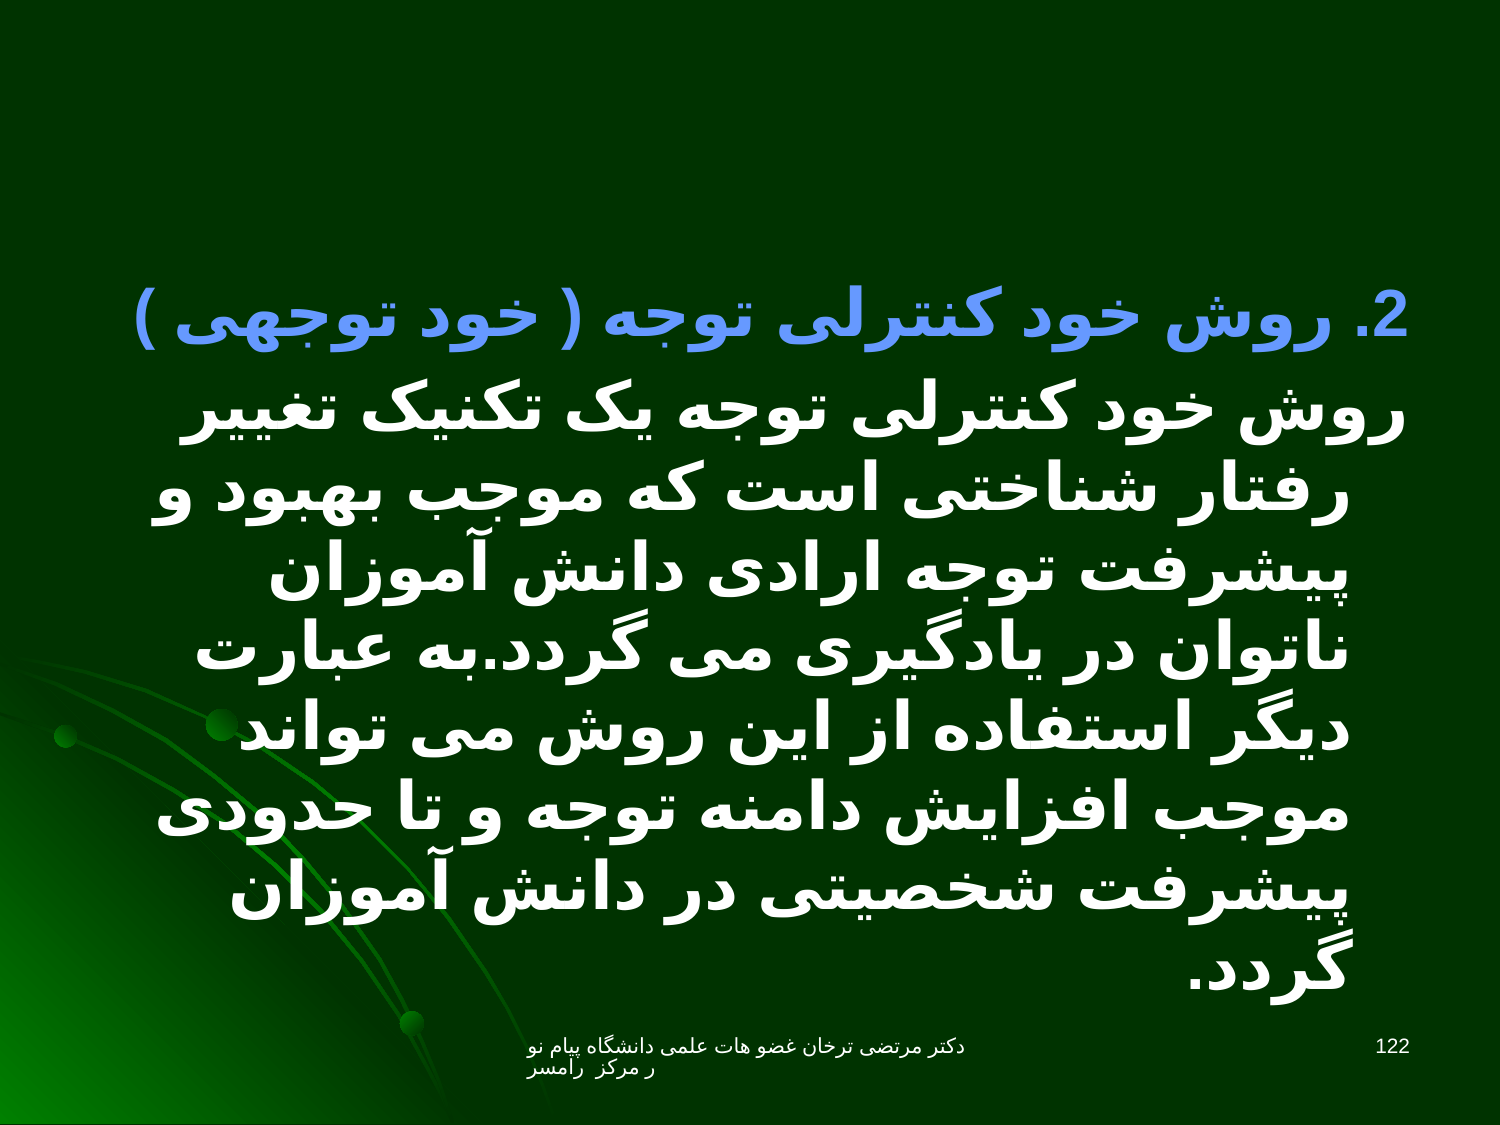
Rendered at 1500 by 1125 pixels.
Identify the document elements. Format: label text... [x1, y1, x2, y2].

footer دکتر مرتضی ترخان غضو هات علمی دانشگاه پیام نور مرکز رامسر [512, 1024, 988, 1101]
slide_number 122 [1074, 1024, 1426, 1101]
list 2. روش خود کنترلی توجه ( خود توجهی ) روش خود کنترلی توجه یک تکنیک تغییر رفتار شناختی است که موجب بهبود و پیشرفت توجه ارادی دانش آموزان ناتوان در یادگیری می گردد.به عبارت دیگر استفاده از این روش می تواند موجب افزایش دامنه توجه و تا حدودی پیشرفت شخصیتی در دانش آموزان گردد. ادامه [74, 262, 1426, 1006]
